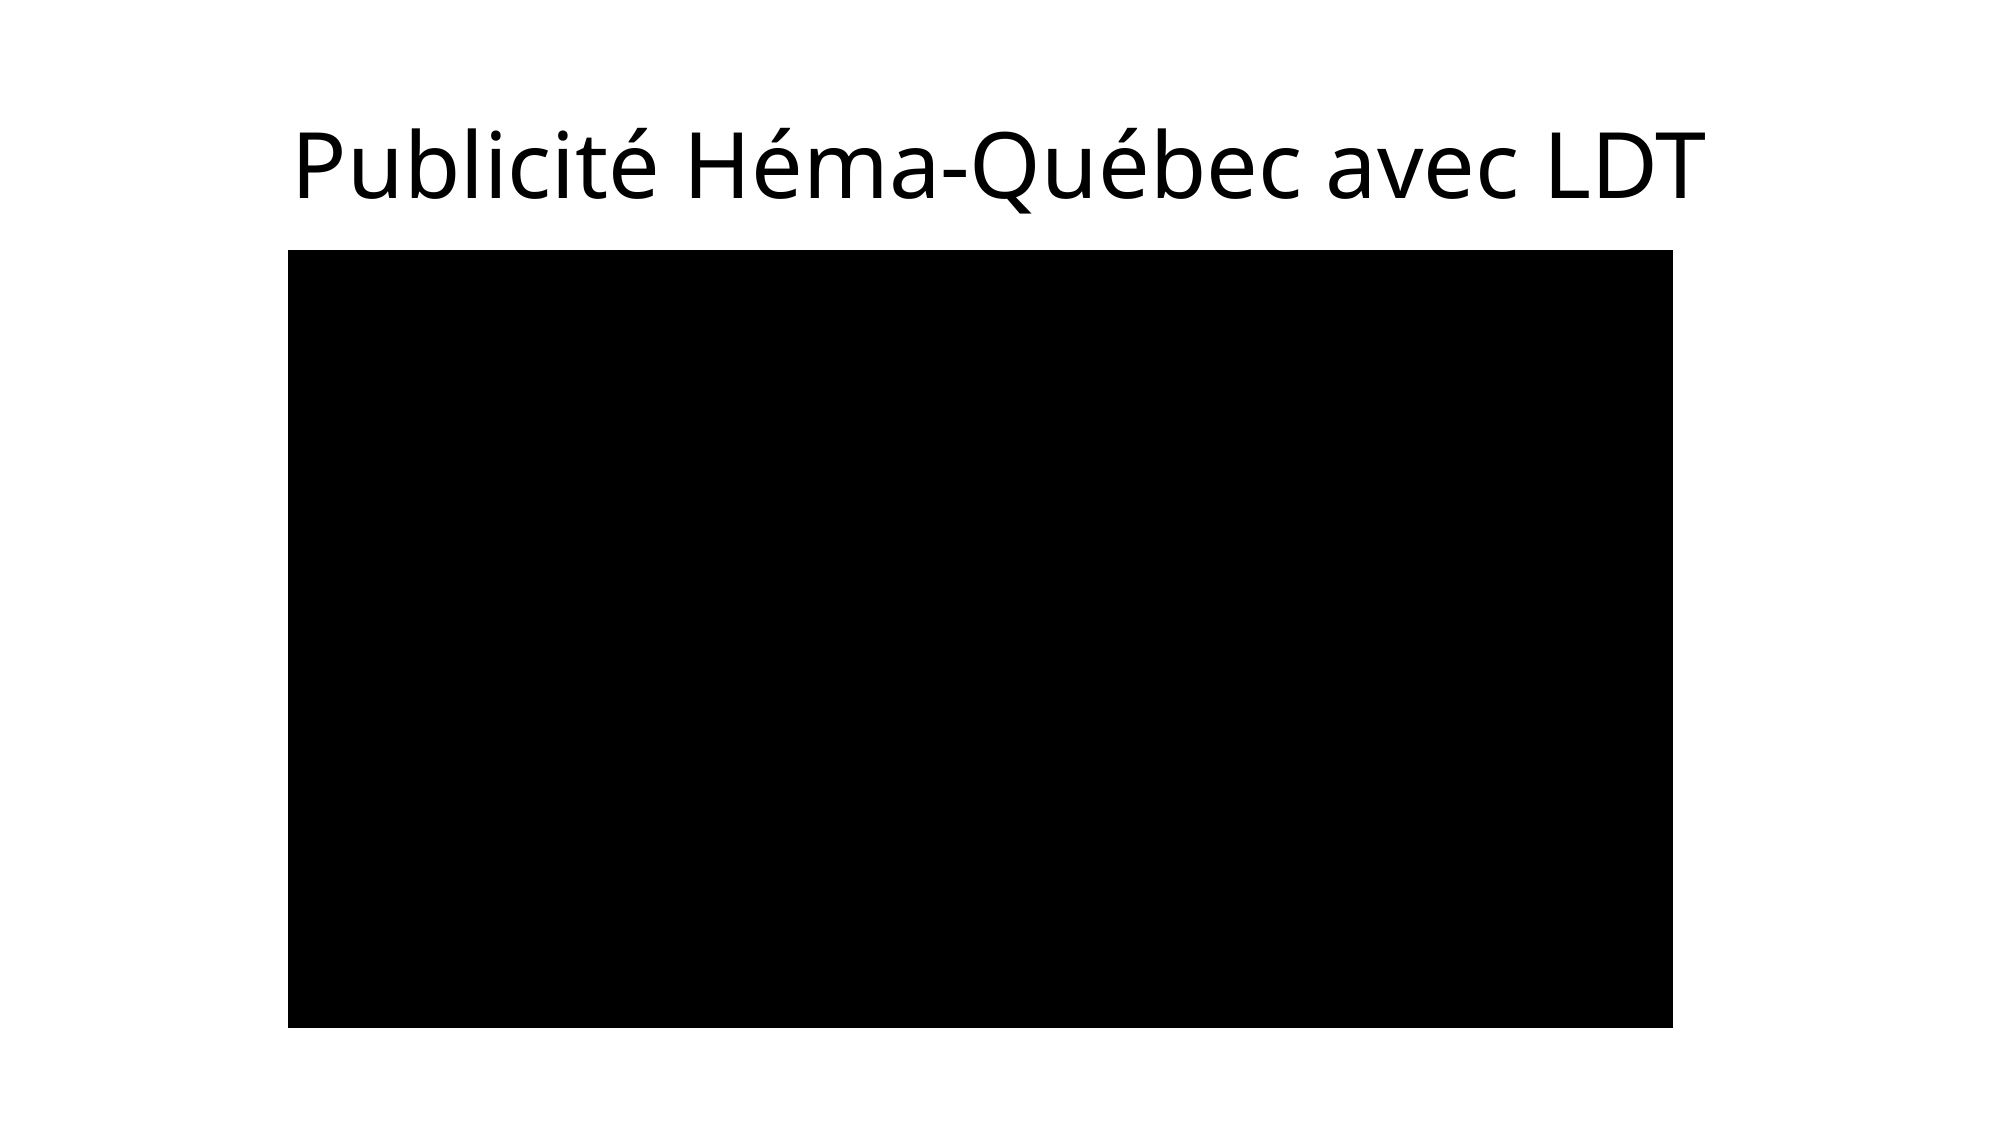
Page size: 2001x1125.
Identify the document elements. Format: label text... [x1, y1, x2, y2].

title Publicité Héma-Québec avec LDT [137, 59, 1863, 278]
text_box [287, 249, 1673, 1029]
